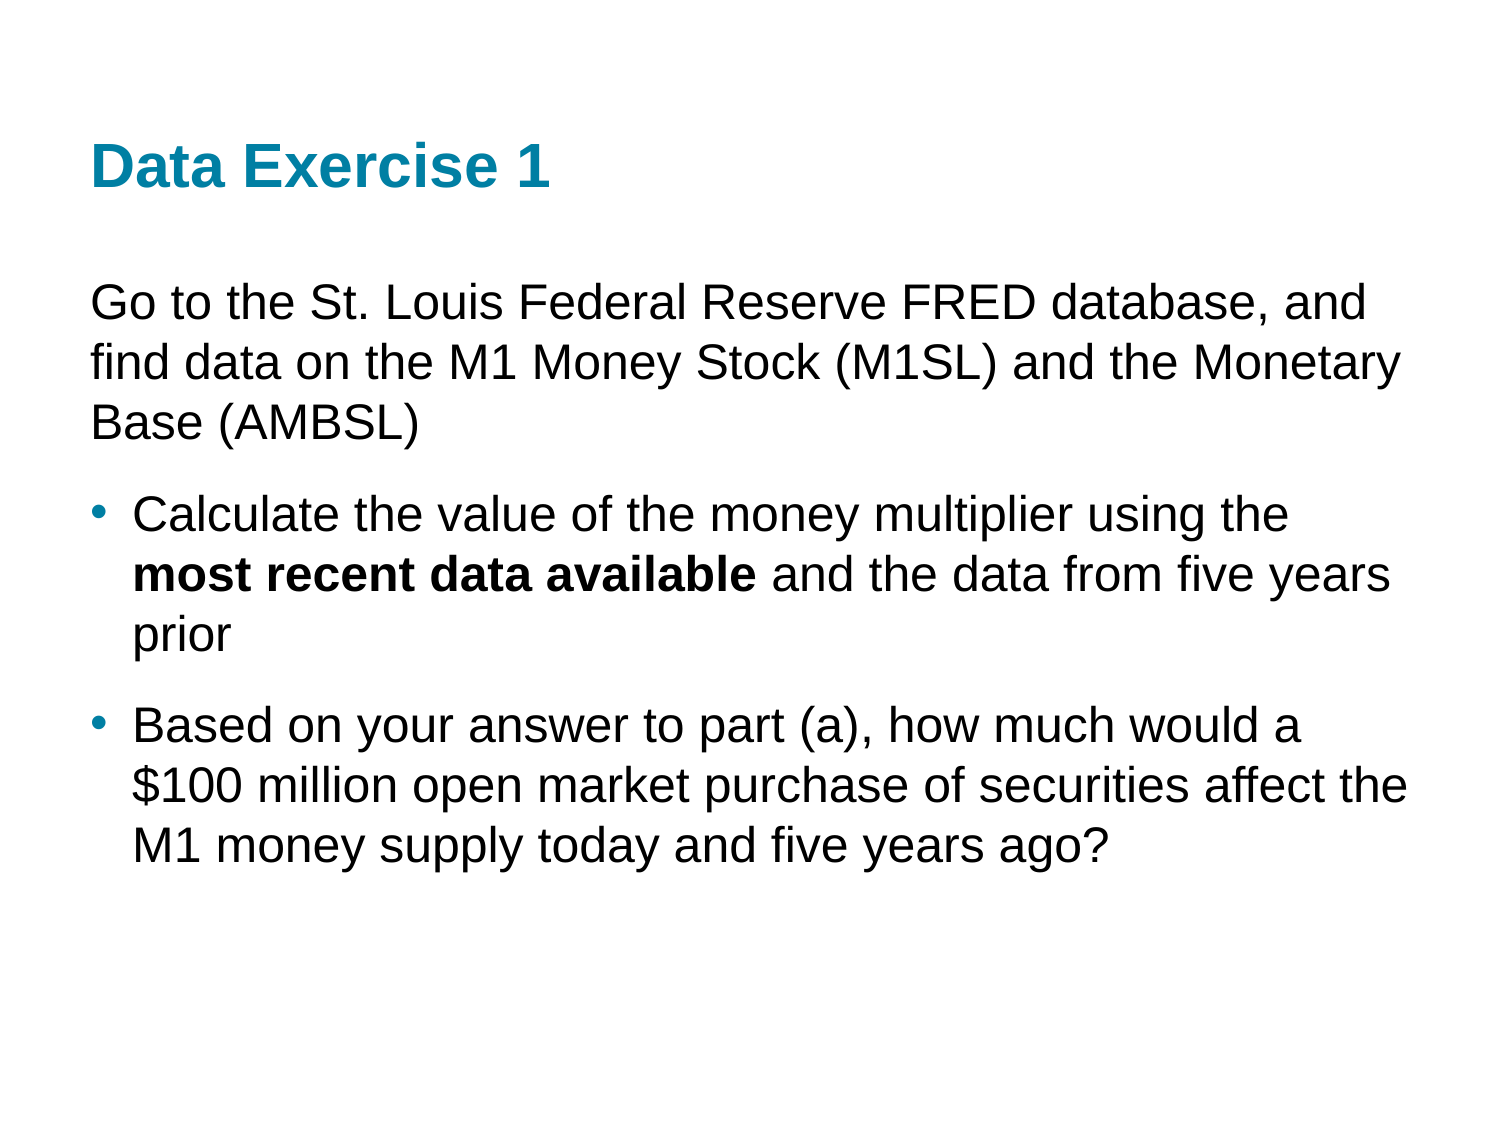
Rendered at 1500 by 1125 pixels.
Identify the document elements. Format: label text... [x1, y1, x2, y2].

list Go to the St. Louis Federal Reserve FRED database, and find data on the M1 Money Stock (M1SL) and the Monetary Base (AMBSL) Calculate the value of the money multiplier using the most recent data available and the data from five years prior Based on your answer to part (a), how much would a $100 million open market purchase of securities affect the M1 money supply today and five years ago? [75, 254, 1425, 1030]
title Data Exercise 1 [75, 35, 1425, 216]
